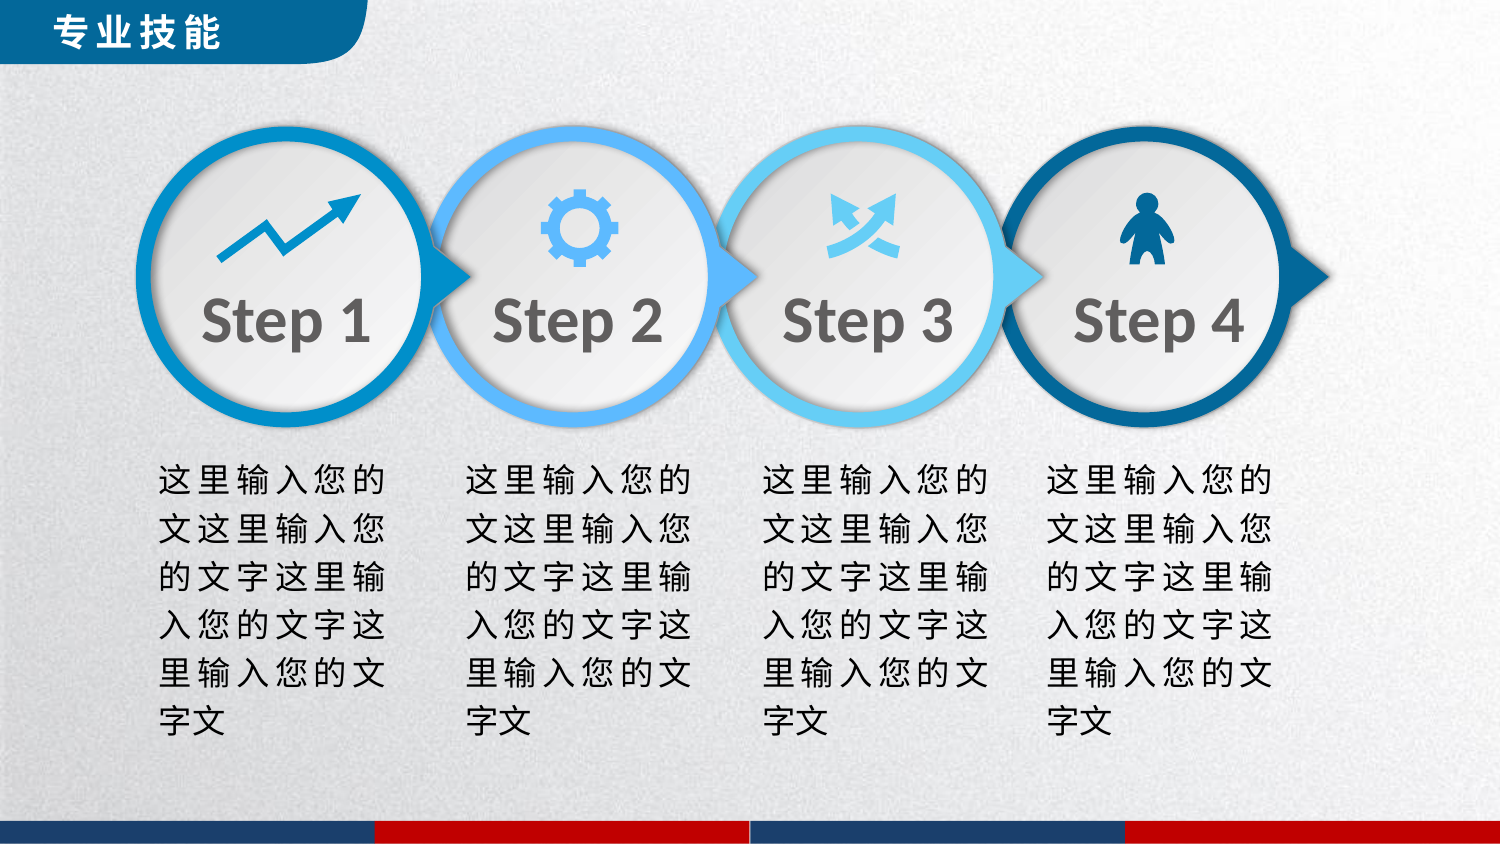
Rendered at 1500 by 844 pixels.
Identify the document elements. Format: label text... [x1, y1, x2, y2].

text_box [1061, 192, 1259, 363]
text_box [0, 0, 368, 65]
text_box 这里输入您的文这里输入您的文字这里输入您的文字这里输入您的文字文 [1034, 445, 1285, 747]
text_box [188, 193, 386, 364]
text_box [472, 126, 758, 428]
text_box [135, 126, 471, 428]
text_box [480, 189, 678, 364]
text_box 这里输入您的文这里输入您的文字这里输入您的文字这里输入您的文字文 [750, 445, 1001, 747]
text_box 这里输入您的文这里输入您的文字这里输入您的文字这里输入您的文字文 [453, 445, 704, 747]
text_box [1045, 126, 1330, 428]
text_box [760, 126, 1044, 428]
picture [0, 0, 1500, 820]
text_box 这里输入您的文这里输入您的文字这里输入您的文字这里输入您的文字文 [147, 445, 398, 747]
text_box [770, 193, 968, 364]
